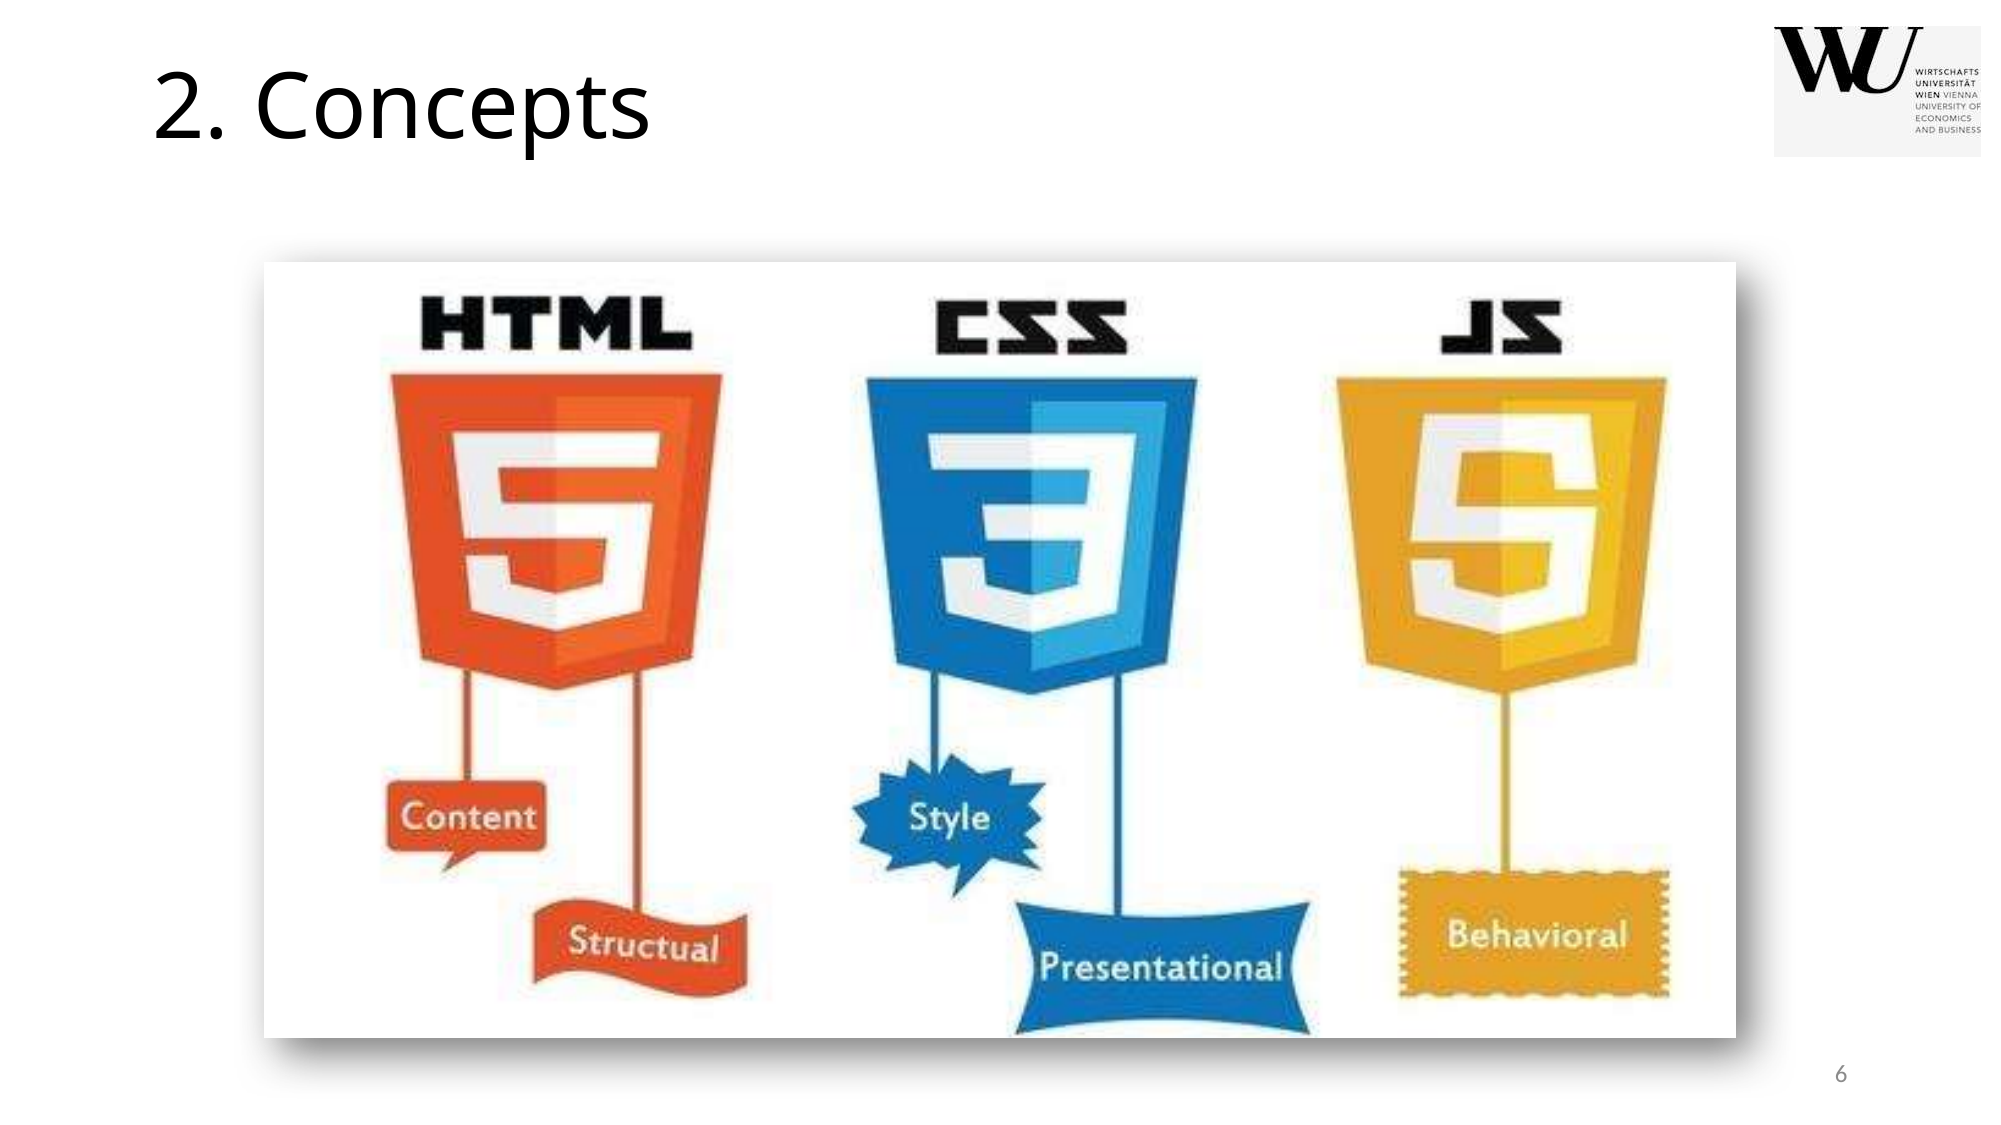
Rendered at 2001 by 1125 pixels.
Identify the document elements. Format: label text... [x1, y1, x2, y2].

title 2. Concepts [137, 0, 1863, 218]
slide_number 6 [1412, 1042, 1863, 1103]
picture [264, 262, 1736, 1038]
picture [1774, 26, 1981, 157]
